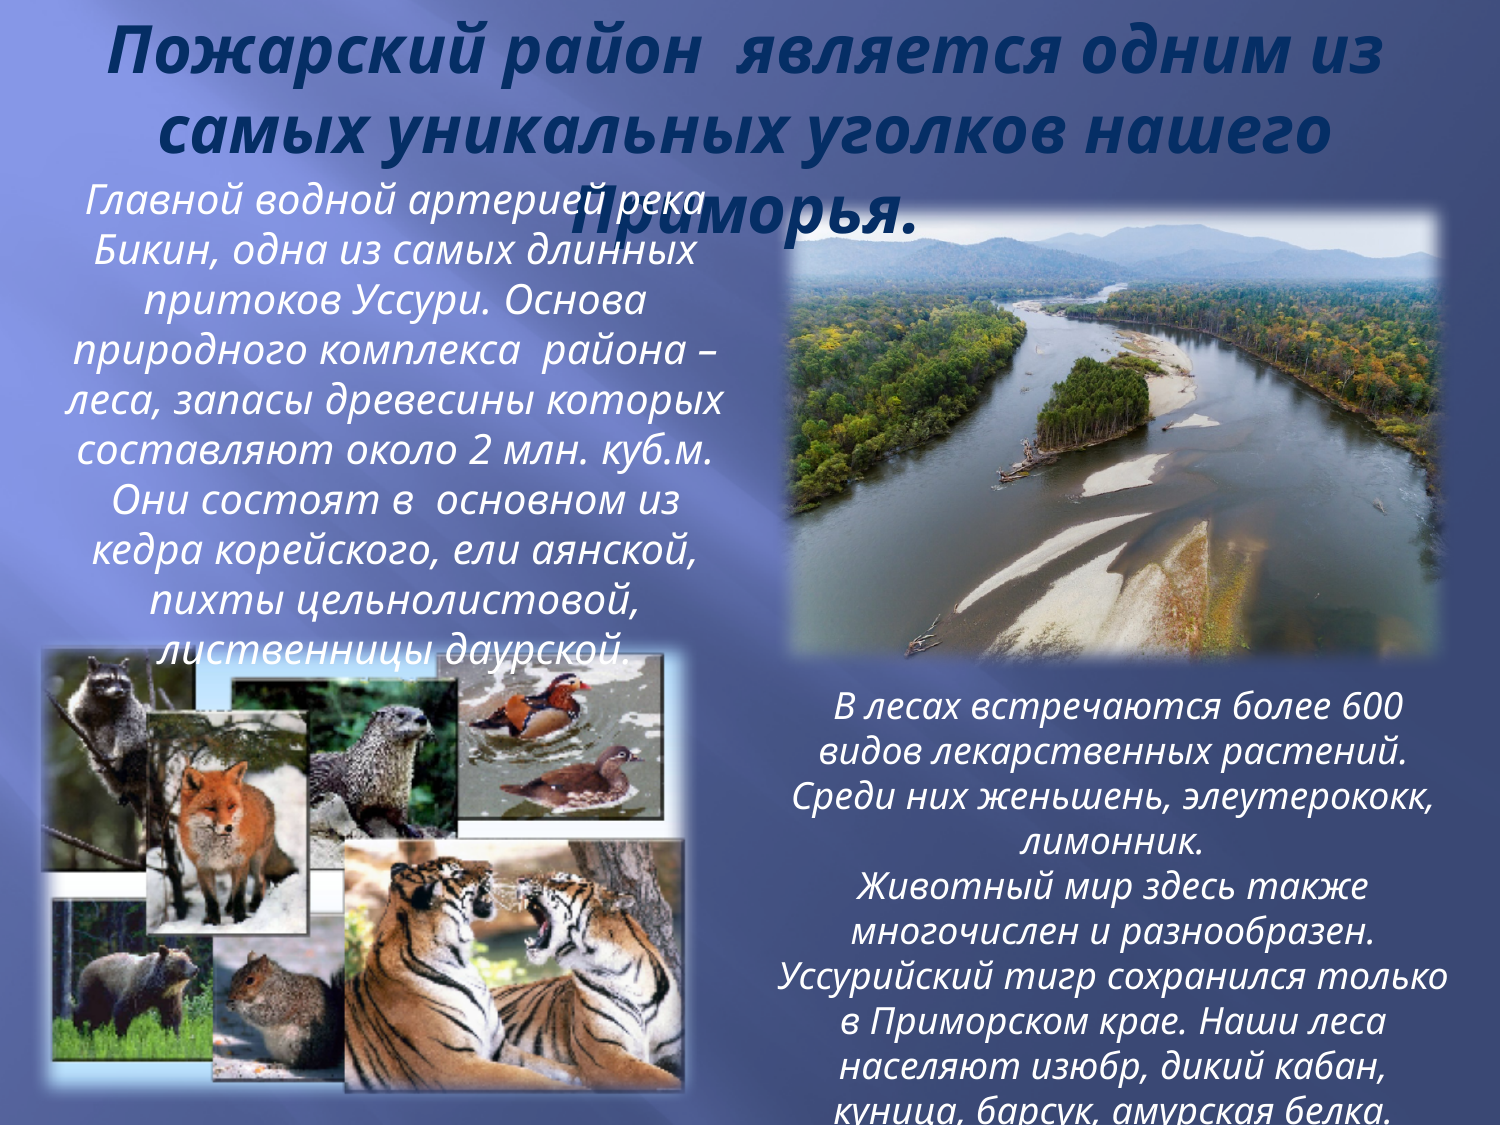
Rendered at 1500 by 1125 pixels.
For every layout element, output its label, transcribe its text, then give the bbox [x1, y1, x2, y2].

text_box Главной водной артерией река Бикин, одна из самых длинных притоков Уссури. Основа природного комплекса района – леса, запасы древесины которых составляют около 2 млн. куб.м. Они состоят в основном из кедра корейского, ели аянской, пихты цельнолистовой, лиственницы даурской. [45, 165, 746, 681]
picture [29, 633, 700, 1106]
text_box В лесах встречаются более 600 видов лекарственных растений. Среди них женьшень, элеутерококк, лимонник. Животный мир здесь также многочислен и разнообразен. Уссурийский тигр сохранился только в Приморском крае. Наши леса населяют изюбр, дикий кабан, куница, барсук, амурская белка. [754, 674, 1473, 1125]
picture [772, 195, 1455, 672]
text_box Пожарский район является одним из самых уникальных уголков нашего Приморья. [0, 0, 1496, 254]
